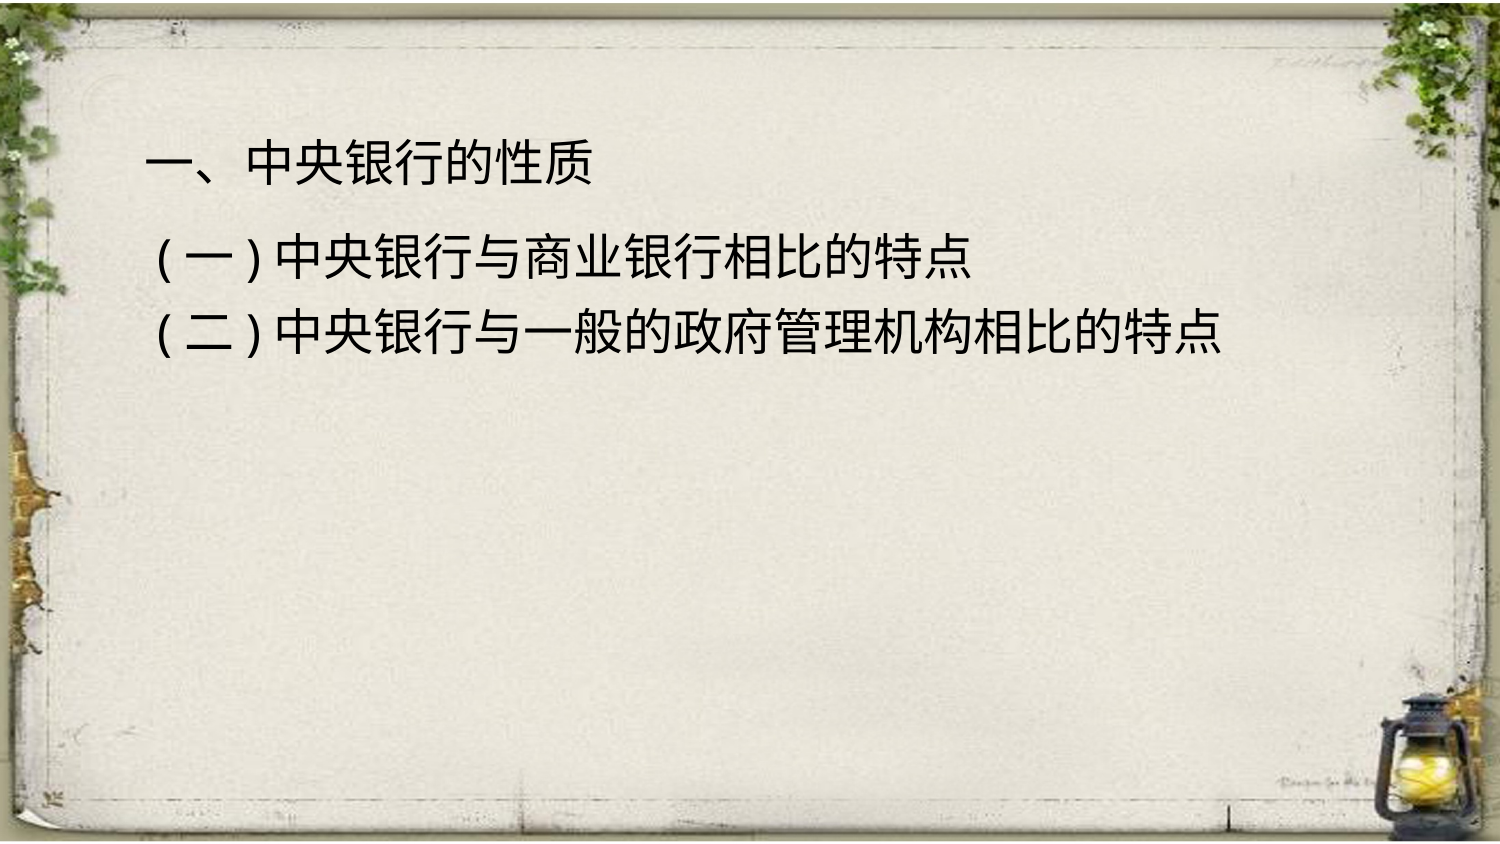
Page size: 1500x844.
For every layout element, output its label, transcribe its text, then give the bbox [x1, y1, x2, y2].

title 一、中央银行的性质 [129, 83, 1423, 247]
list (一)中央银行与商业银行相比的特点 (二)中央银行与一般的政府管理机构相比的特点 [103, 224, 1397, 760]
picture [0, 0, 1500, 844]
